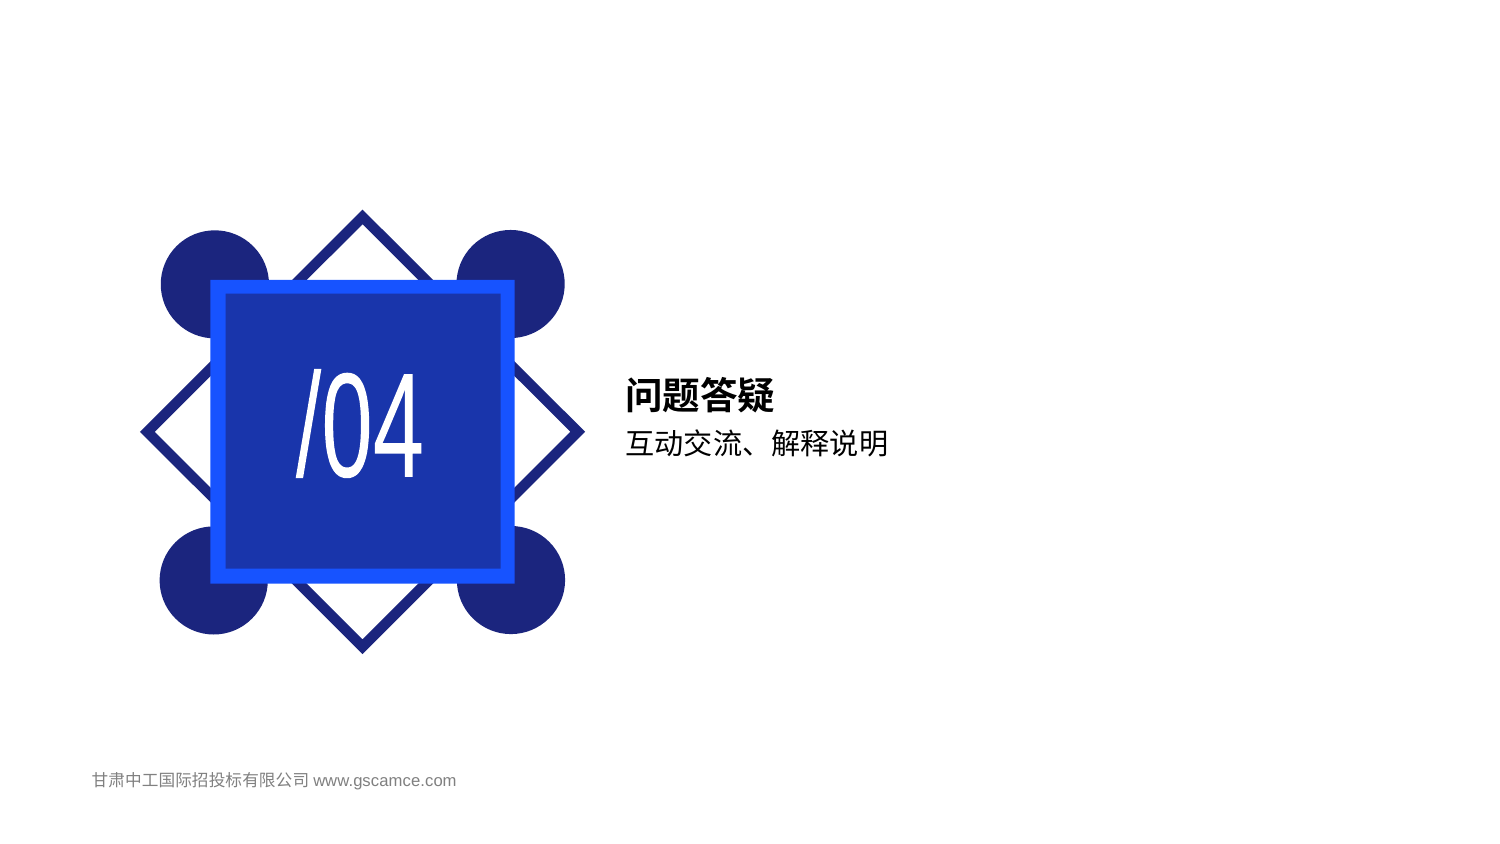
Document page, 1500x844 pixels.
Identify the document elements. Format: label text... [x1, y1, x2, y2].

text_box 甘肃中工国际招投标有限公司www.gscamce.com [76, 762, 809, 797]
title 问题答疑 [614, 313, 1281, 423]
list 互动交流、解释说明 [614, 423, 1281, 549]
